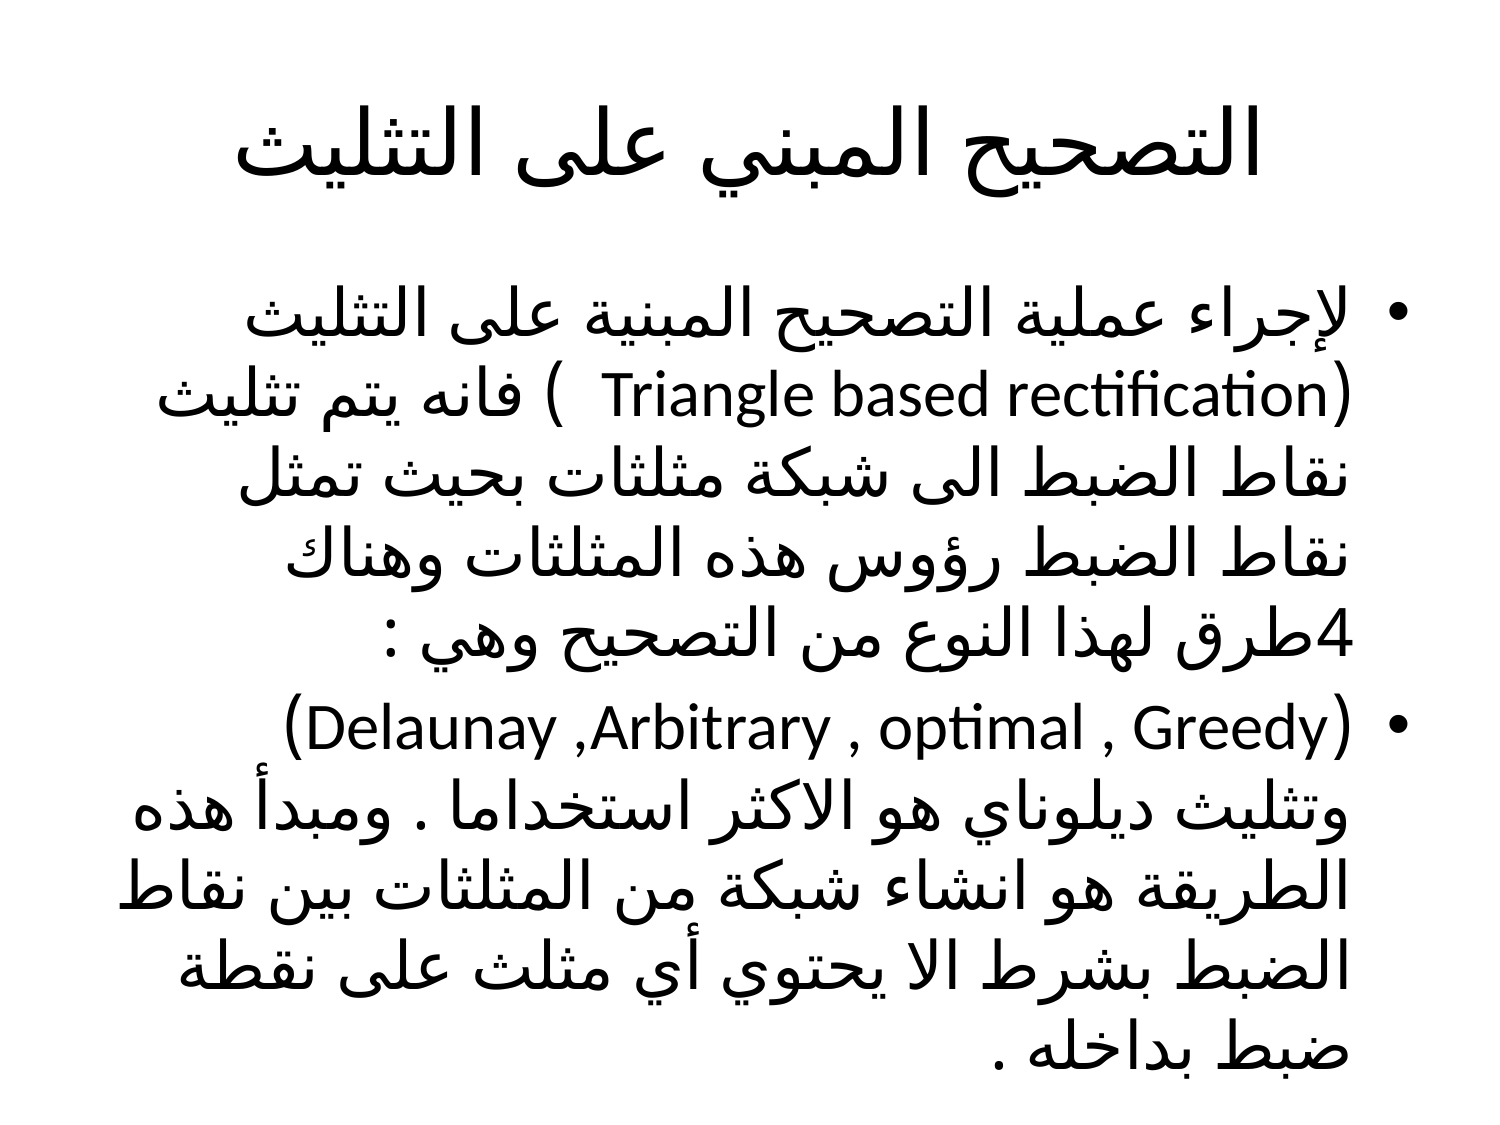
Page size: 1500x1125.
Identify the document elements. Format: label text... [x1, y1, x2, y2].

list لإجراء عملية التصحيح المبنية على التثليث (Triangle based rectification ) فانه يتم تثليث نقاط الضبط الى شبكة مثلثات بحيث تمثل نقاط الضبط رؤوس هذه المثلثات وهناك 4طرق لهذا النوع من التصحيح وهي : (Delaunay ,Arbitrary , optimal , Greedy) وتثليث ديلوناي هو الاكثر استخداما . ومبدأ هذه الطريقة هو انشاء شبكة من المثلثات بين نقاط الضبط بشرط الا يحتوي أي مثلث على نقطة ضبط بداخله . [75, 262, 1425, 1005]
title التصحيح المبني على التثليث [75, 45, 1425, 233]
